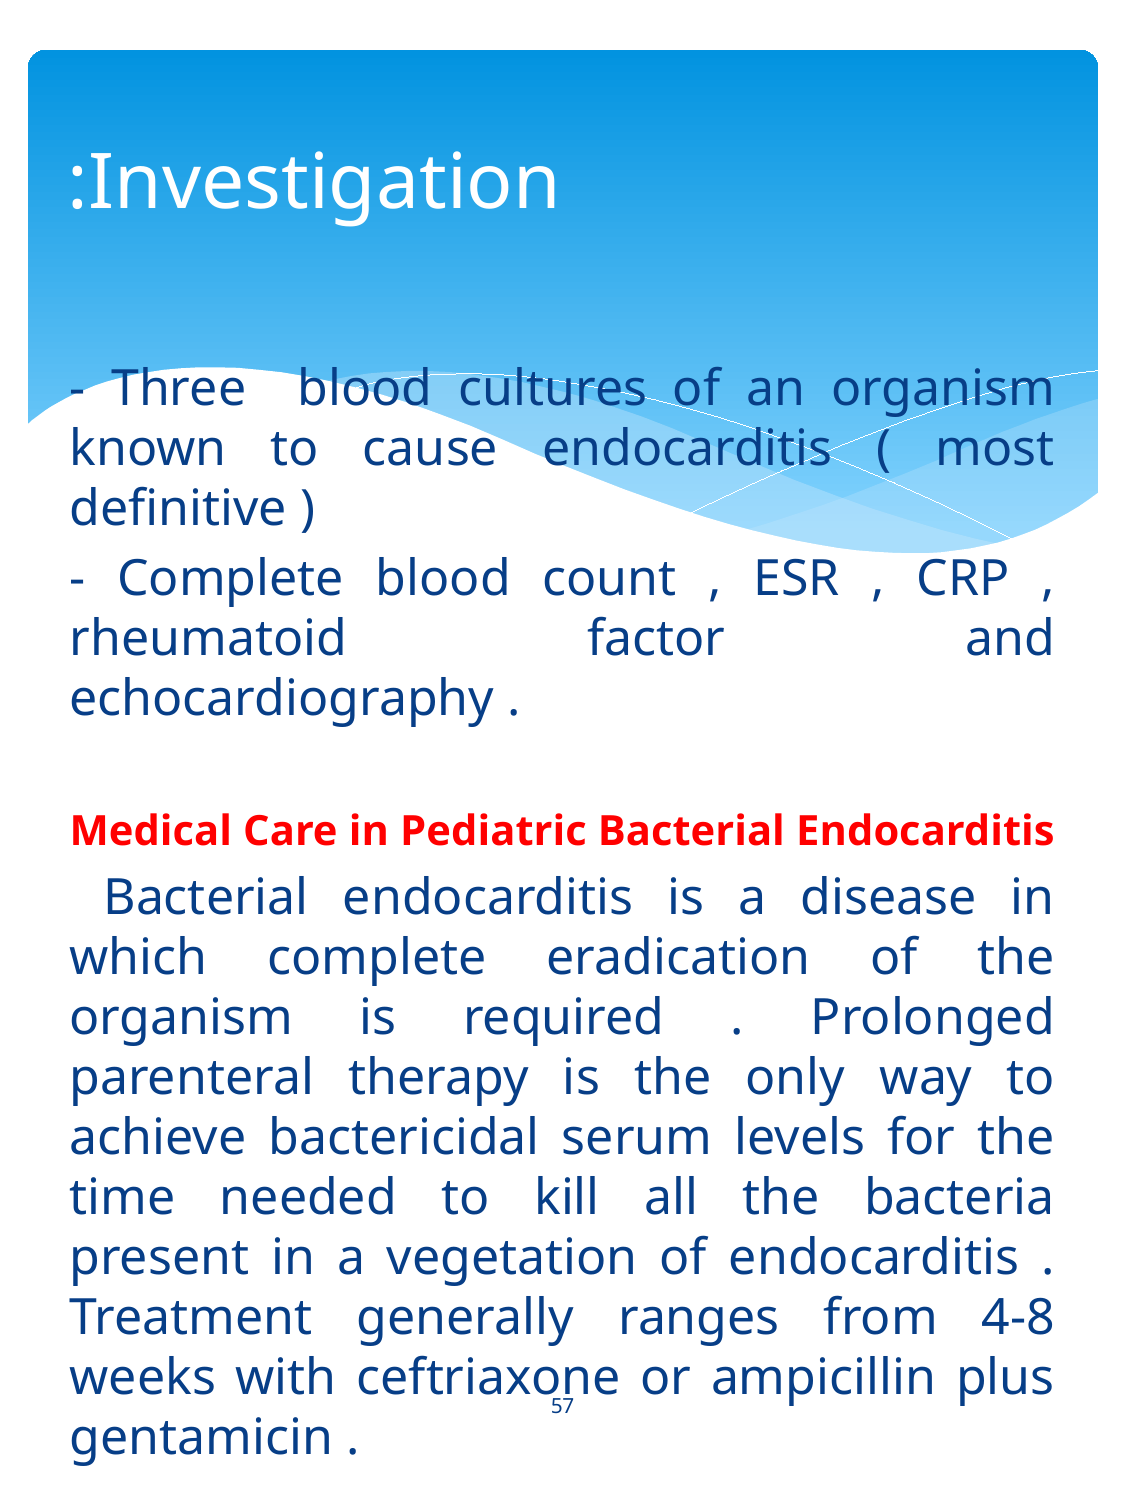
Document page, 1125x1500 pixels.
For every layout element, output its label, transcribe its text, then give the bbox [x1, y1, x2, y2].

slide_number 57 [491, 1367, 634, 1447]
title Investigation: [30, 123, 1044, 325]
list - Three blood cultures of an organism known to cause endocarditis ( most definitive ) - Complete blood count , ESR , CRP , rheumatoid factor and echocardiography . Medical Care in Pediatric Bacterial Endocarditis Bacterial endocarditis is a disease in which complete eradication of the organism is required . Prolonged parenteral therapy is the only way to achieve bactericidal serum levels for the time needed to kill all the bacteria present in a vegetation of endocarditis . Treatment generally ranges from 4-8 weeks with ceftriaxone or ampicillin plus gentamicin . [54, 348, 1071, 1400]
